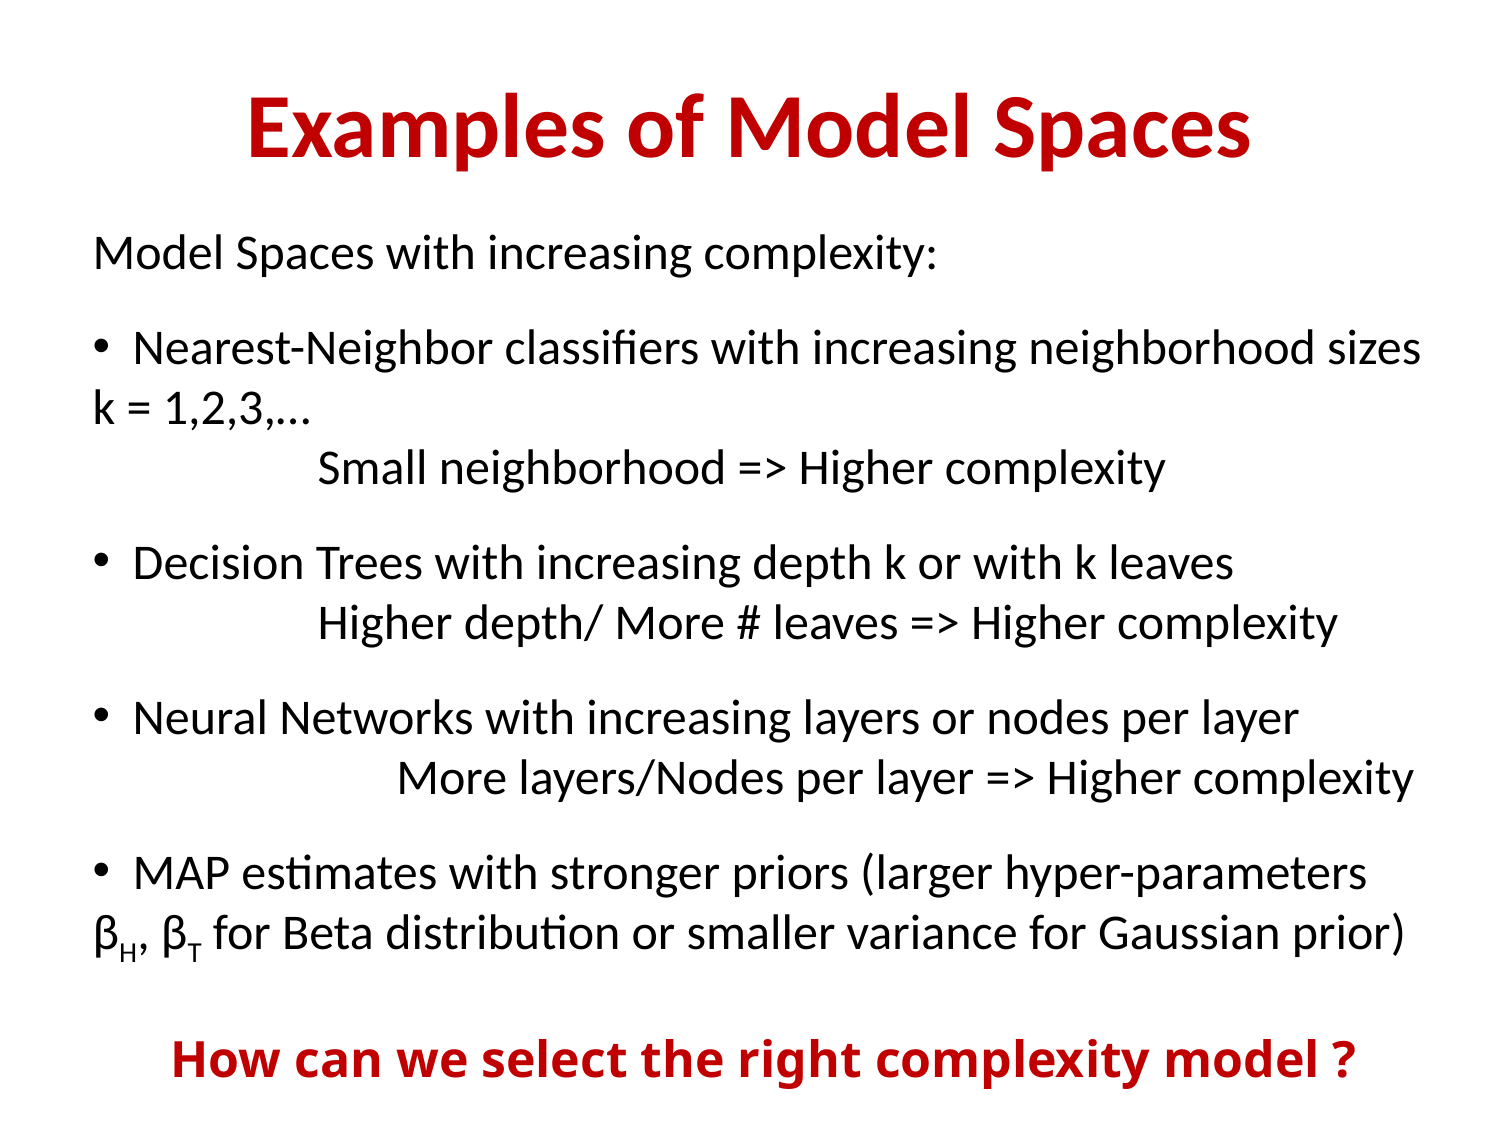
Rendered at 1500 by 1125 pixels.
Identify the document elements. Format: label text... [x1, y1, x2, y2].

title Examples of Model Spaces [50, 0, 1450, 242]
text_box Model Spaces with increasing complexity: Nearest-Neighbor classifiers with increasing neighborhood sizes k = 1,2,3,… Small neighborhood => Higher complexity Decision Trees with increasing depth k or with k leaves Higher depth/ More # leaves => Higher complexity Neural Networks with increasing layers or nodes per layer More layers/Nodes per layer => Higher complexity MAP estimates with stronger priors (larger hyper-parameters βH, βT for Beta distribution or smaller variance for Gaussian prior) How can we select the right complexity model ? [77, 212, 1450, 1096]
